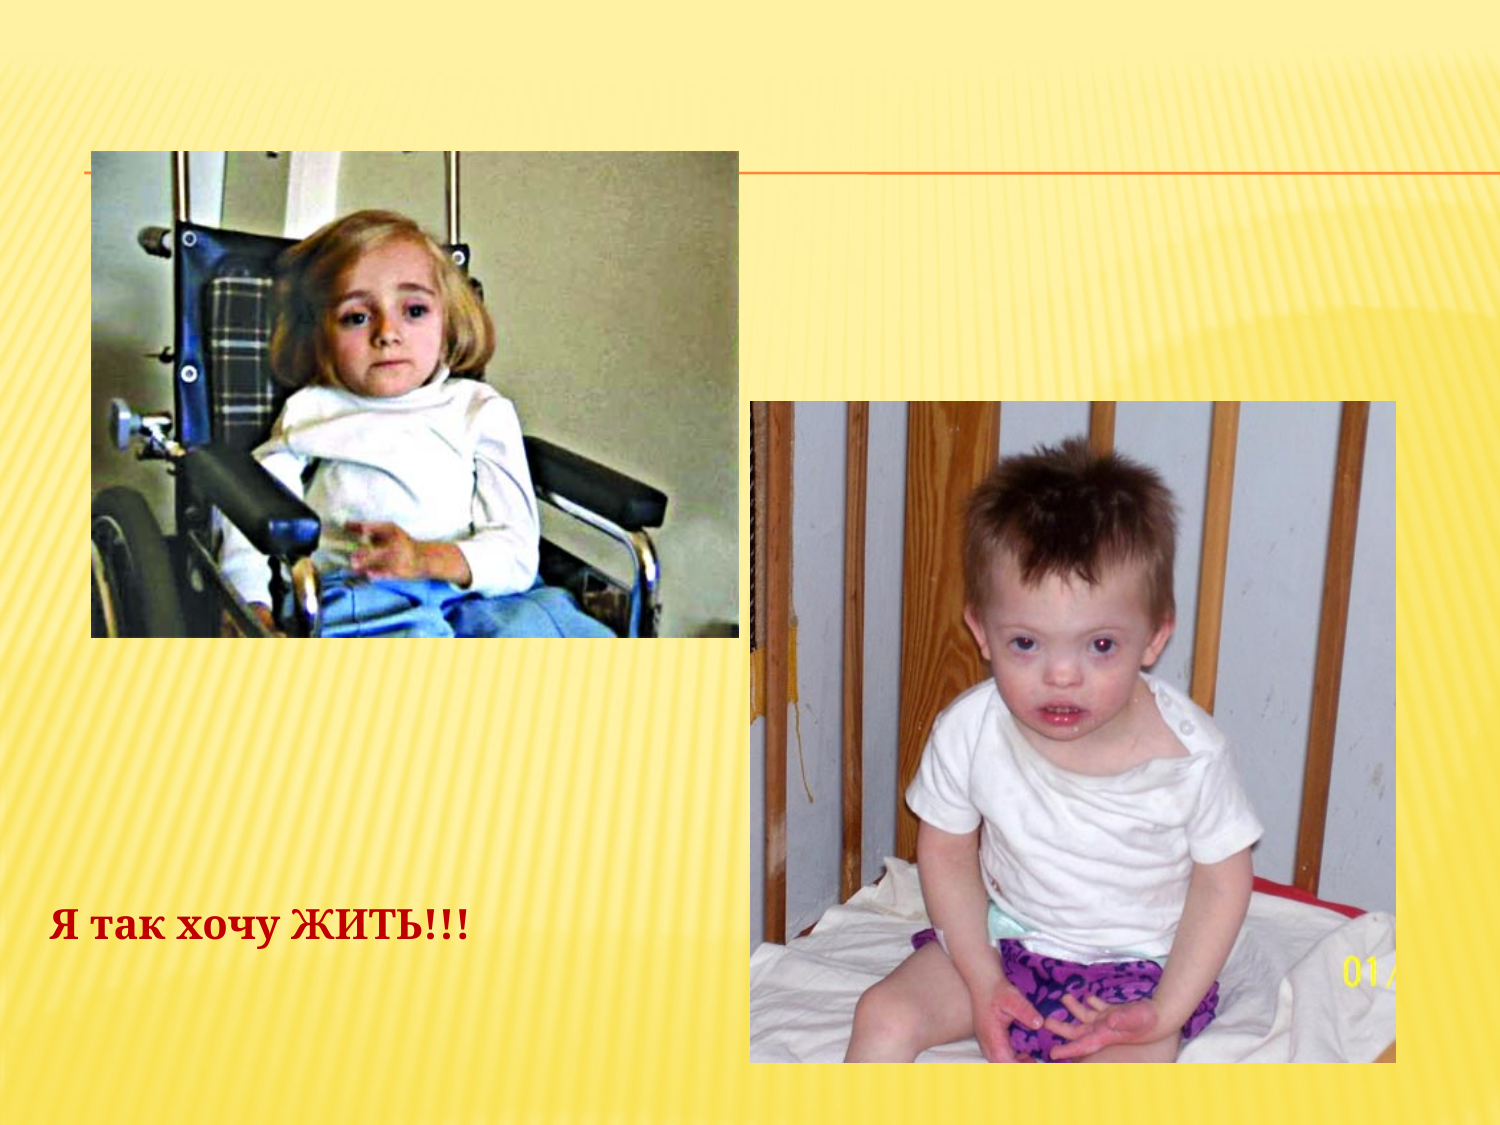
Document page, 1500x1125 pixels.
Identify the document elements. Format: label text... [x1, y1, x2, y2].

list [90, 151, 739, 638]
picture [749, 400, 1396, 1063]
text_box Я так хочу ЖИТЬ!!! [35, 890, 504, 956]
